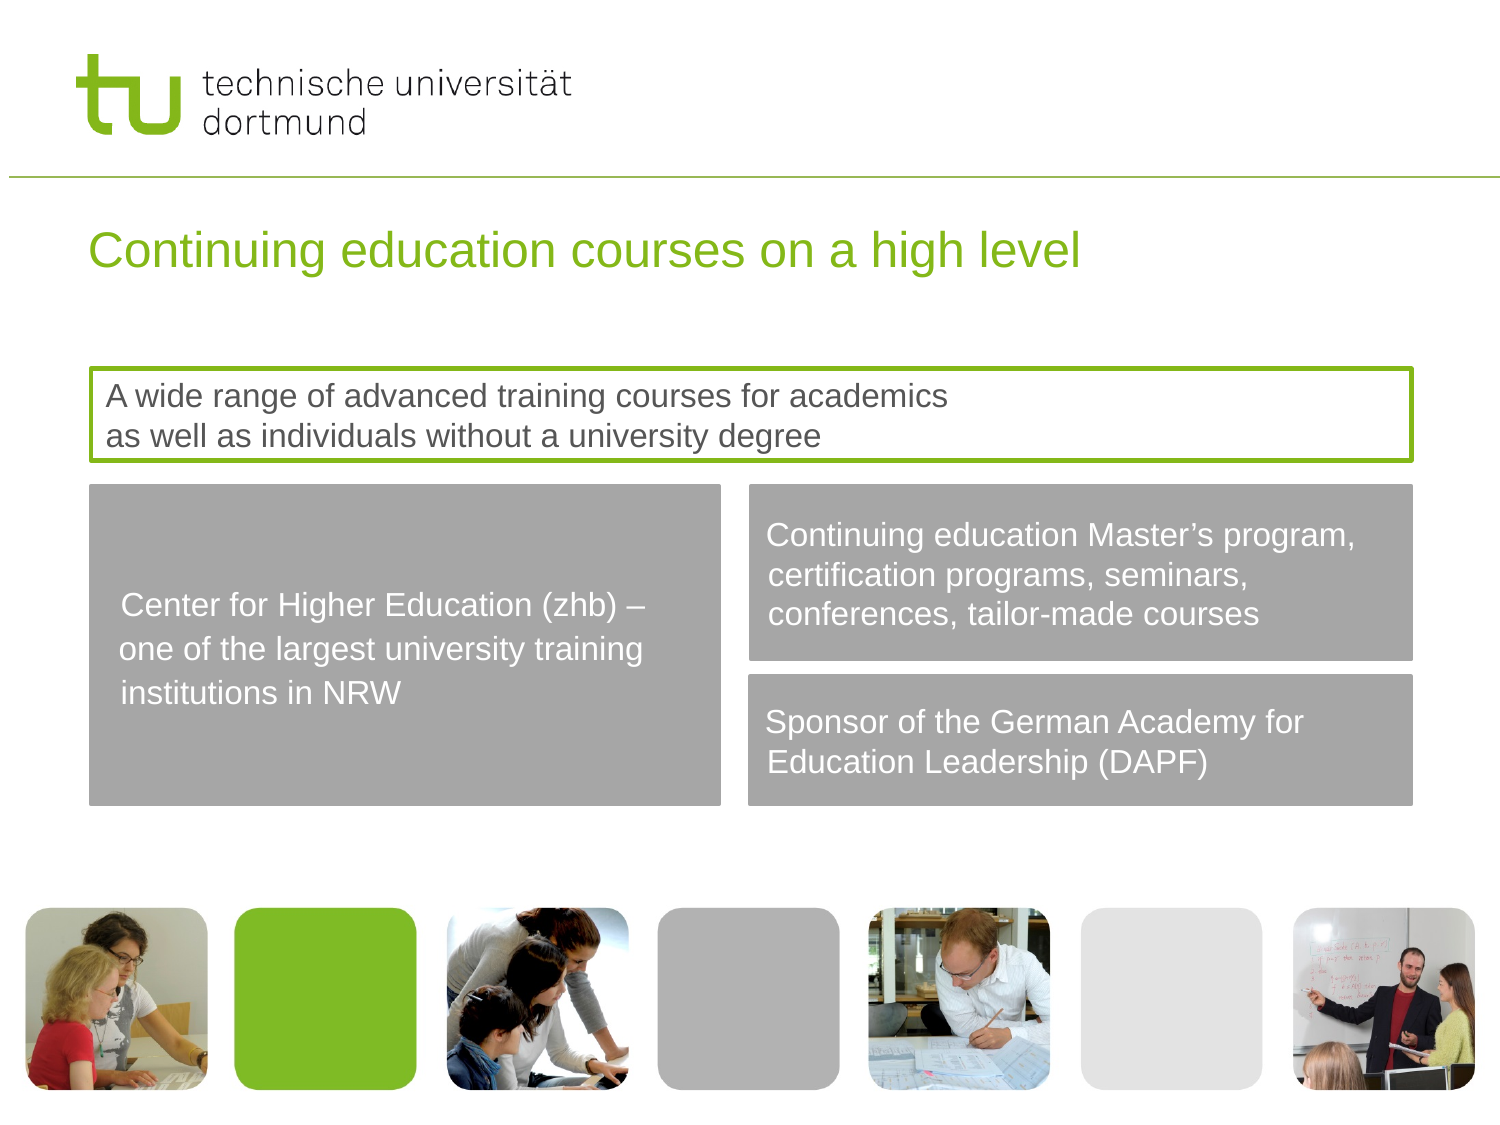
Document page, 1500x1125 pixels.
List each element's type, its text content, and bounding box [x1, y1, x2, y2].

text_box A wide range of advanced training courses for academics as well as individuals without a university degree [89, 367, 1413, 462]
title Continuing education courses on a high level [73, 210, 1427, 282]
text_box Sponsor of the German Academy for Education Leadership (DAPF) [748, 674, 1413, 806]
picture [0, 872, 1500, 1125]
text_box Continuing education Master’s program, certification programs, seminars, conferences, tailor-made courses [749, 484, 1413, 661]
text_box Center for Higher Education (zhb) – one of the largest university training institutions in NRW [89, 484, 721, 806]
picture [76, 54, 573, 145]
